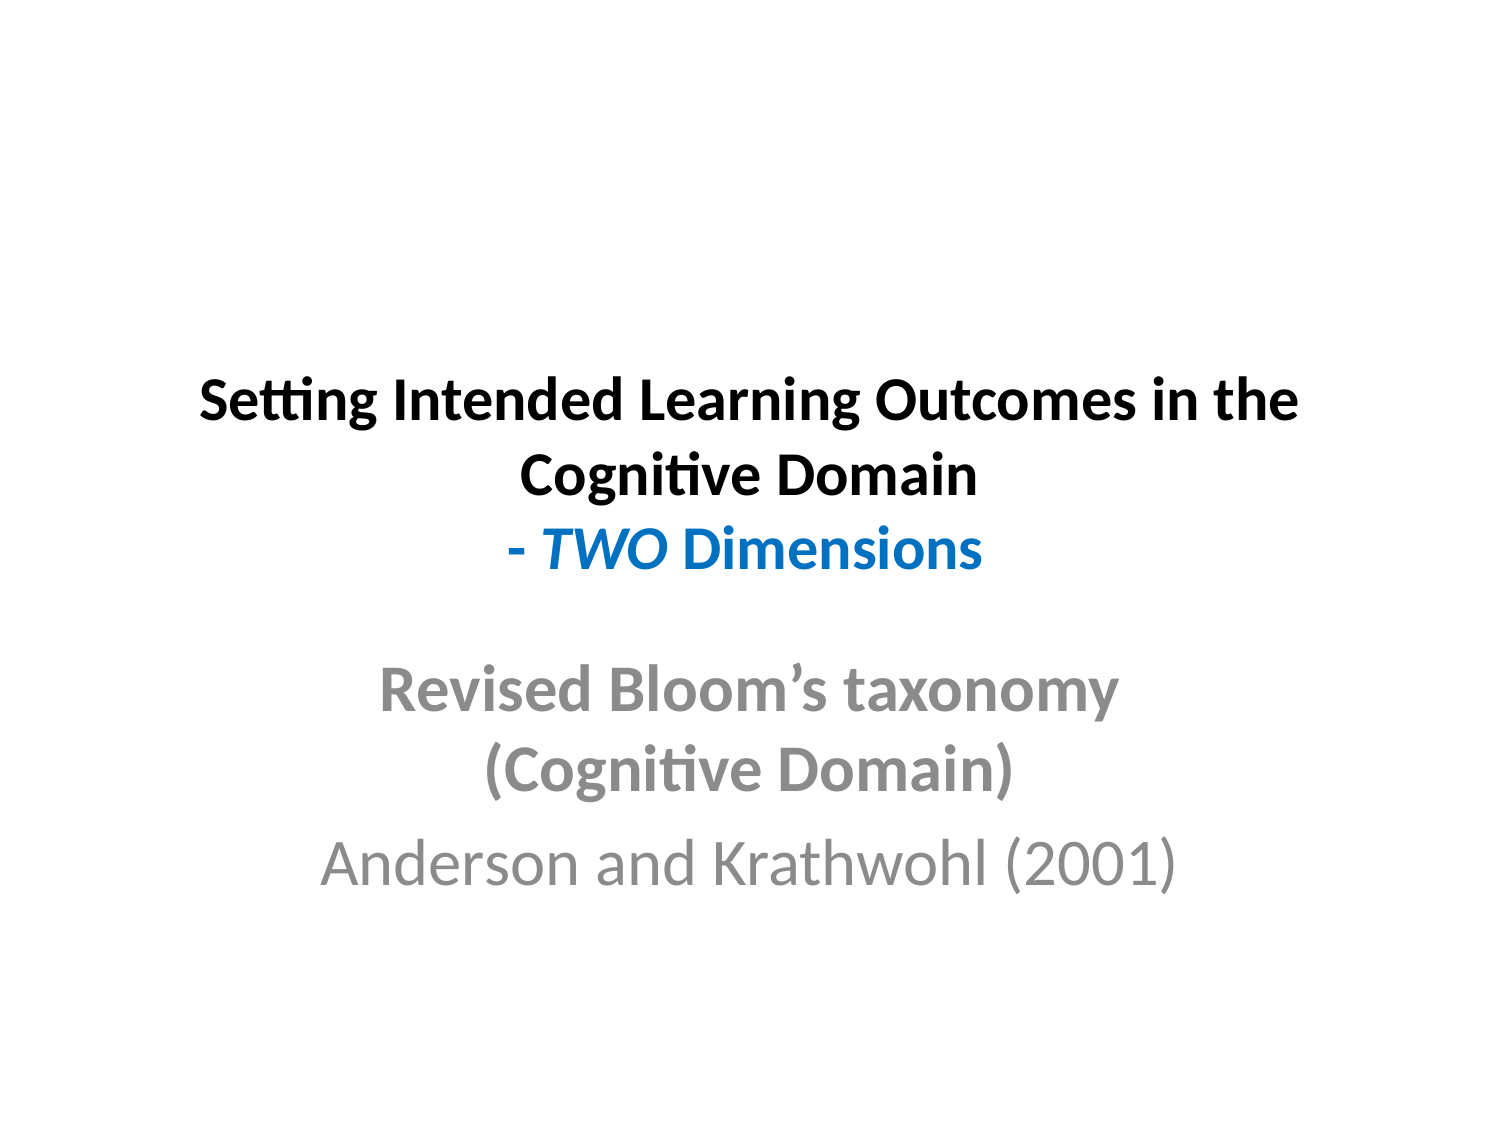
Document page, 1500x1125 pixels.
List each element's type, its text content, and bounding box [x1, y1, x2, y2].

title Setting Intended Learning Outcomes in the Cognitive Domain - TWO Dimensions [112, 349, 1388, 591]
subtitle Revised Bloom’s taxonomy (Cognitive Domain) Anderson and Krathwohl (2001) [225, 637, 1275, 925]
